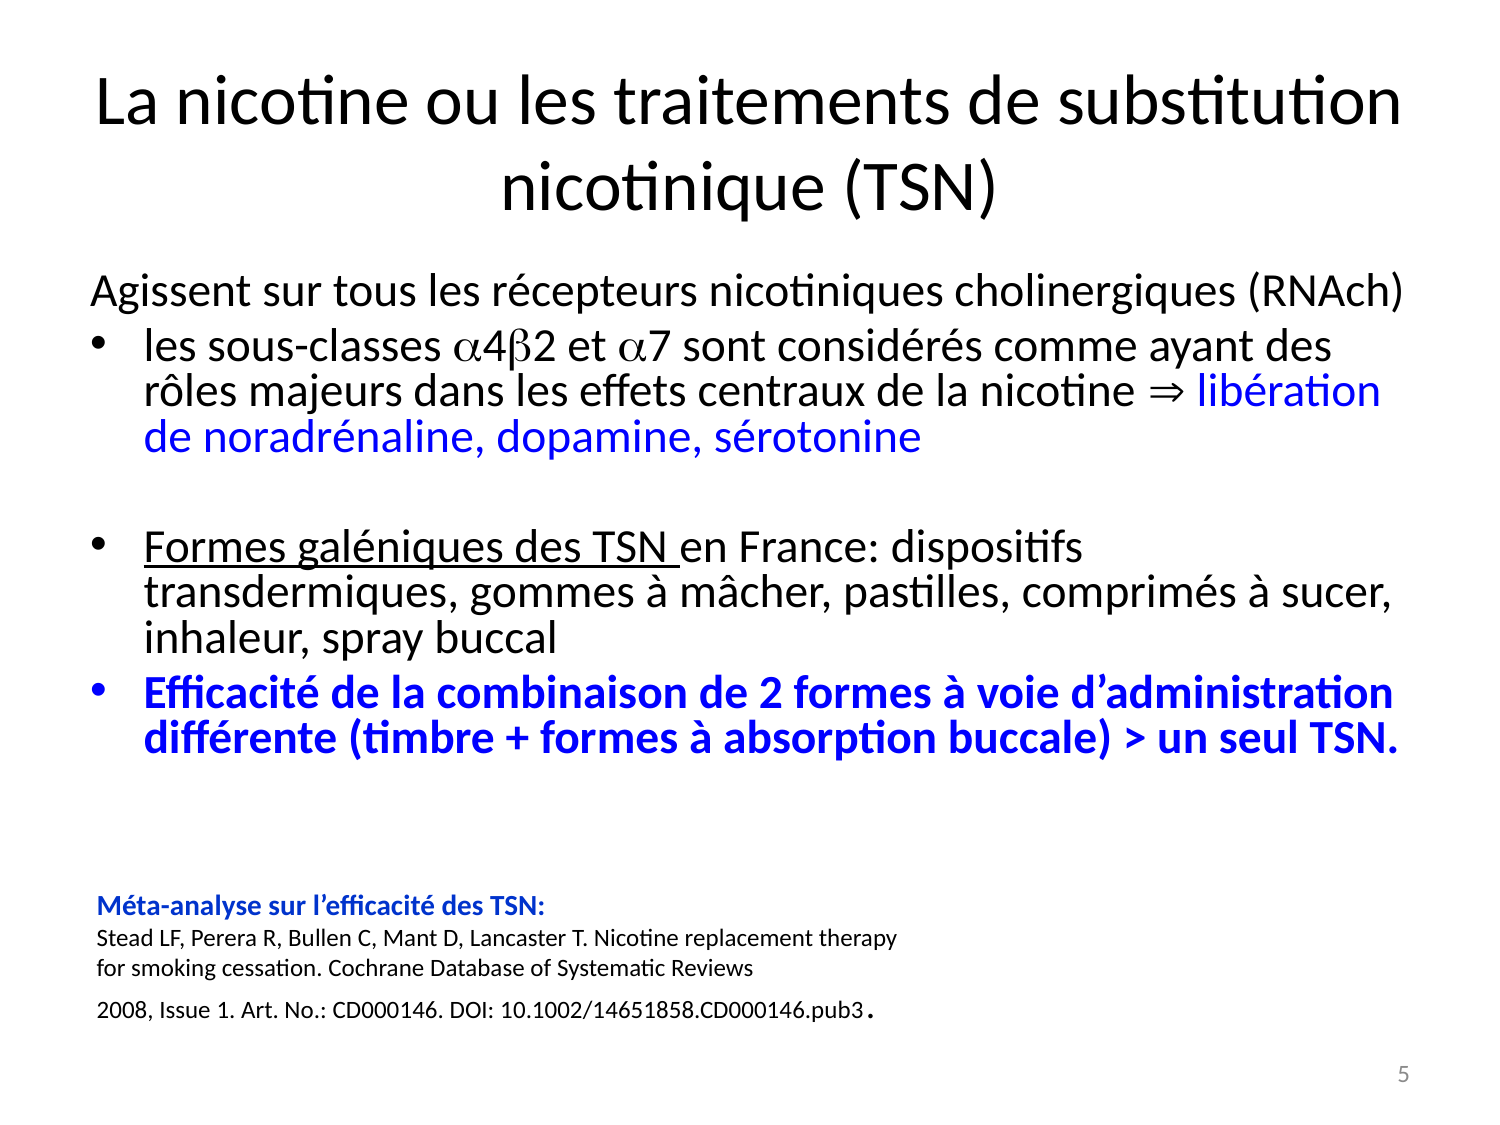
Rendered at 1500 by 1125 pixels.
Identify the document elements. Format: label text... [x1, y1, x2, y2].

text_box Méta-analyse sur l’efficacité des TSN: Stead LF, Perera R, Bullen C, Mant D, Lancaster T. Nicotine replacement therapy for smoking cessation. Cochrane Database of Systematic Reviews 2008, Issue 1. Art. No.: CD000146. DOI: 10.1002/14651858.CD000146.pub3. [81, 878, 1327, 1034]
list Agissent sur tous les récepteurs nicotiniques cholinergiques (RNAch) les sous-classes 42 et 7 sont considérés comme ayant des rôles majeurs dans les effets centraux de la nicotine  libération de noradrénaline, dopamine, sérotonine Formes galéniques des TSN en France: dispositifs transdermiques, gommes à mâcher, pastilles, comprimés à sucer, inhaleur, spray buccal Efficacité de la combinaison de 2 formes à voie d’administration différente (timbre + formes à absorption buccale) > un seul TSN. [75, 262, 1425, 858]
title La nicotine ou les traitements de substitution nicotinique (TSN) [75, 45, 1425, 233]
slide_number 5 [1074, 1042, 1425, 1103]
